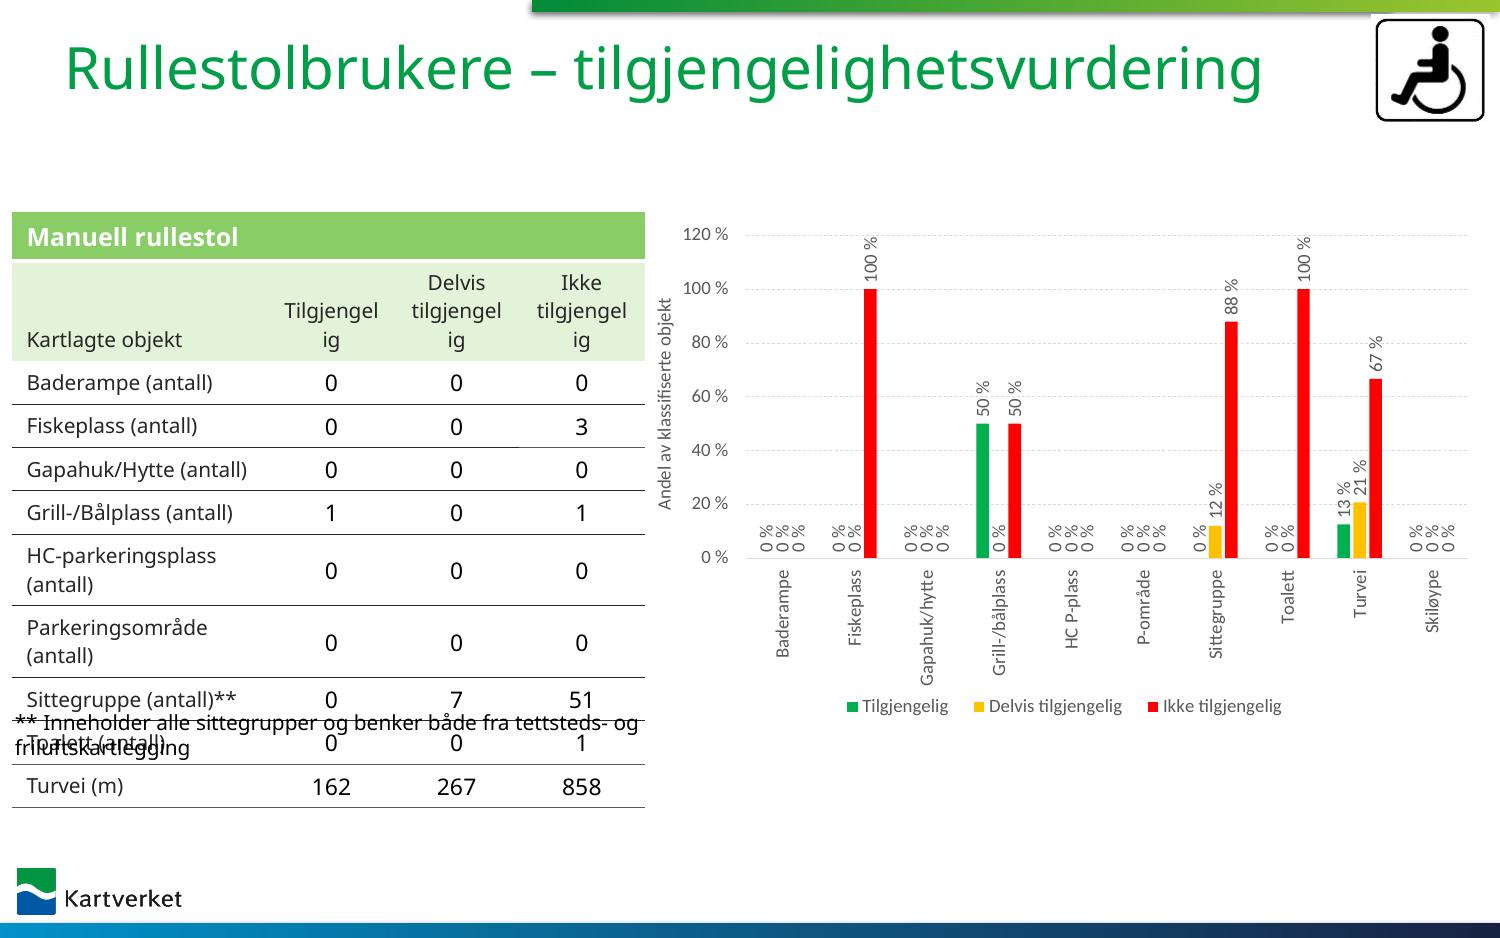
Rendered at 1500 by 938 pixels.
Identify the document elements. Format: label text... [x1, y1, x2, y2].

table_cell 1 [519, 491, 638, 534]
table_cell Delvis tilgjengelig [394, 263, 519, 361]
table_cell Grill-/Bålplass (antall) [12, 491, 269, 534]
picture [1371, 13, 1491, 127]
table_cell 0 [519, 361, 638, 404]
table_cell Fiskeplass (antall) [12, 405, 269, 447]
table_cell 0 [519, 535, 638, 605]
table_cell 1 [269, 491, 394, 534]
table_cell Turvei (m) [12, 768, 269, 807]
table_cell Sittegruppe (antall)** [12, 678, 269, 702]
table_cell 51 [519, 678, 638, 702]
table_cell Ikke tilgjengelig [519, 263, 638, 361]
table_cell Gapahuk/Hytte (antall) [12, 448, 269, 490]
picture [643, 218, 1480, 728]
table_cell Parkeringsområde (antall) [12, 606, 269, 677]
table_cell Kartlagte objekt [12, 263, 269, 361]
table_cell 858 [519, 768, 645, 807]
table_cell HC-parkeringsplass (antall) [12, 535, 269, 605]
table_cell 7 [394, 678, 519, 702]
table_cell 0 [394, 491, 519, 534]
text_box Rullestolbrukere – tilgjengelighetsvurdering [49, 12, 1372, 109]
table_cell 0 [269, 606, 394, 677]
table_cell 0 [394, 405, 519, 447]
text_box ** Inneholder alle sittegrupper og benker både fra tettsteds- og friluftskartlegging [0, 702, 745, 768]
table_cell 0 [394, 535, 519, 605]
table_cell 0 [519, 448, 638, 490]
table_cell Baderampe (antall) [12, 361, 269, 404]
table_cell 3 [519, 405, 638, 447]
table_cell 0 [269, 448, 394, 490]
table_cell Tilgjengelig [269, 263, 394, 361]
table_cell 162 [269, 768, 394, 807]
table_cell 0 [394, 606, 519, 677]
table_header Manuell rullestol [12, 212, 645, 259]
table_cell 0 [269, 535, 394, 605]
table_cell 0 [269, 405, 394, 447]
table_cell 267 [394, 768, 519, 807]
table_cell 0 [519, 606, 638, 677]
table_cell 0 [269, 678, 394, 702]
table_cell 0 [394, 361, 519, 404]
table_cell 0 [394, 448, 519, 490]
table_cell 0 [269, 361, 394, 404]
